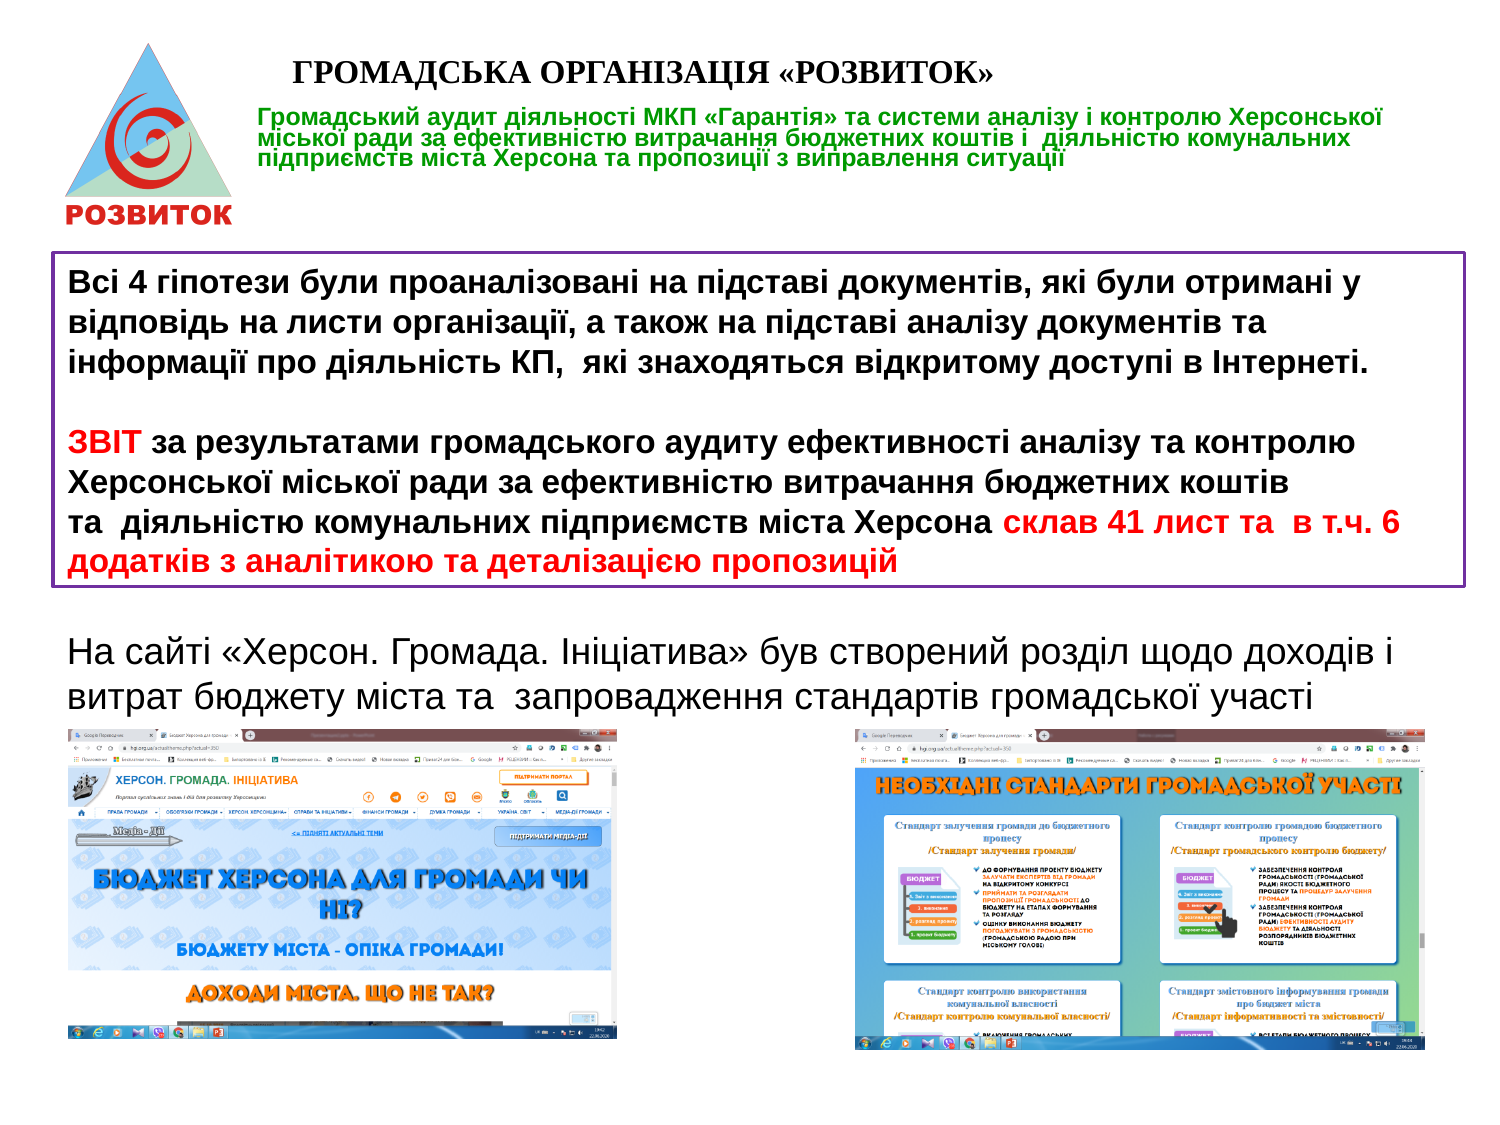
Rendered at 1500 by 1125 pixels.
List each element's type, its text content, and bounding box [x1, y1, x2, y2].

picture [855, 729, 1425, 1050]
text_box ГРОМАДСЬКА ОРГАНІЗАЦІЯ «РОЗВИТОК» [277, 37, 1341, 90]
picture [67, 729, 617, 1039]
text_box Всі 4 гіпотези були проаналізовані на підставі документів, які були отримані у відповідь на листи організації, а також на підставі аналізу документів та інформації про діяльність КП, які знаходяться відкритому доступі в Інтернеті. ЗВІТ за результатами громадського аудиту ефективності аналізу та контролю Херсонської міської ради за ефективністю витрачання бюджетних коштів та діяльністю комунальних підприємств міста Херсона склав 41 лист та в т.ч. 6 додатків з аналітикою та деталізацією пропозицій [53, 252, 1465, 587]
text_box На сайті «Херсон. Громада. Ініціатива» був створений розділ щодо доходів і витрат бюджету міста та запровадження стандартів громадської участі [52, 619, 1410, 725]
subtitle Громадський аудит діяльності МКП «Гарантія» та системи аналізу і контролю Херсонської міської ради за ефективністю витрачання бюджетних коштів і діяльністю комунальних підприємств міста Херсона та пропозиції з виправлення ситуації [242, 100, 1465, 212]
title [64, 42, 232, 225]
